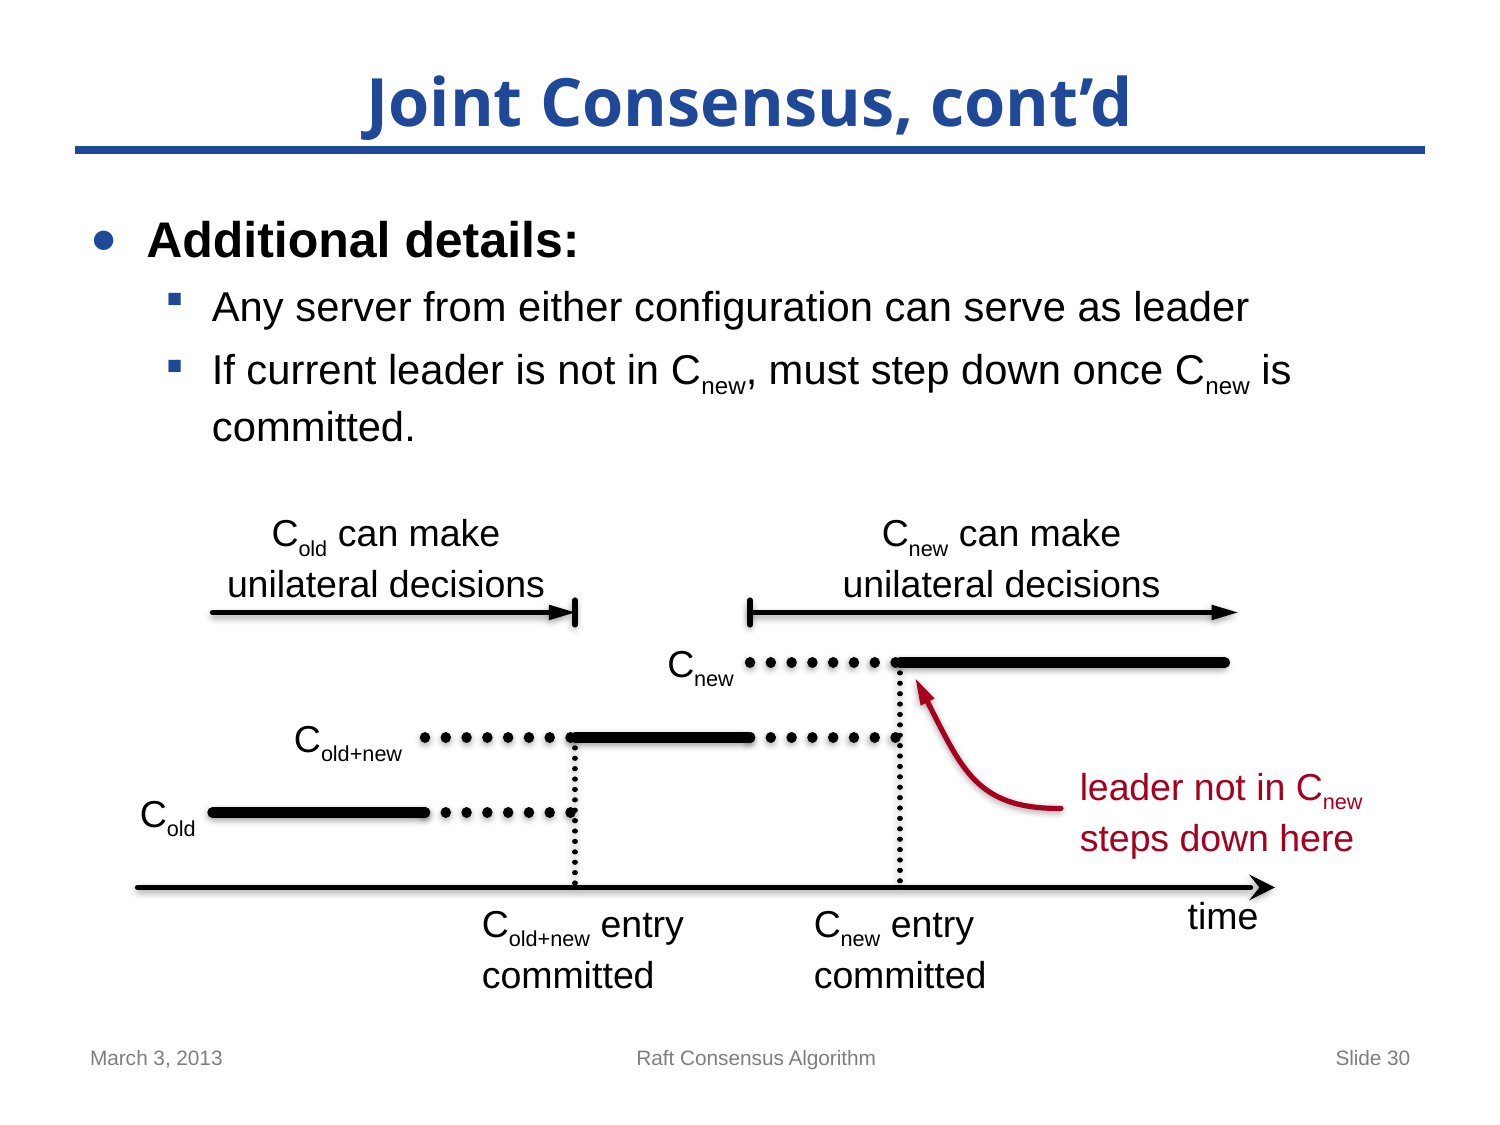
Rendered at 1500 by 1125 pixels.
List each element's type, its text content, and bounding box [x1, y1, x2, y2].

text_box Cnew can make unilateral decisions [842, 509, 1161, 606]
text_box Cold can make unilateral decisions [226, 509, 545, 606]
slide_number Slide 30 [1074, 1037, 1425, 1103]
text_box Cnew entry committed [813, 899, 987, 997]
text_box leader not in Cnew steps down here [1079, 762, 1363, 859]
text_box Cold+new [293, 714, 403, 766]
title Joint Consensus, cont’d [75, 50, 1425, 150]
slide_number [75, 1037, 425, 1103]
footer Raft Consensus Algorithm [474, 1037, 1038, 1103]
text_box Cold+new entry committed [481, 899, 685, 997]
text_box Cnew [667, 639, 735, 691]
text_box [915, 678, 1064, 811]
list Additional details: Any server from either configuration can serve as leader If current leader is not in Cnew, must step down once Cnew is committed. [75, 200, 1425, 1005]
text_box Cold [139, 789, 196, 841]
text_box time [1187, 896, 1259, 938]
